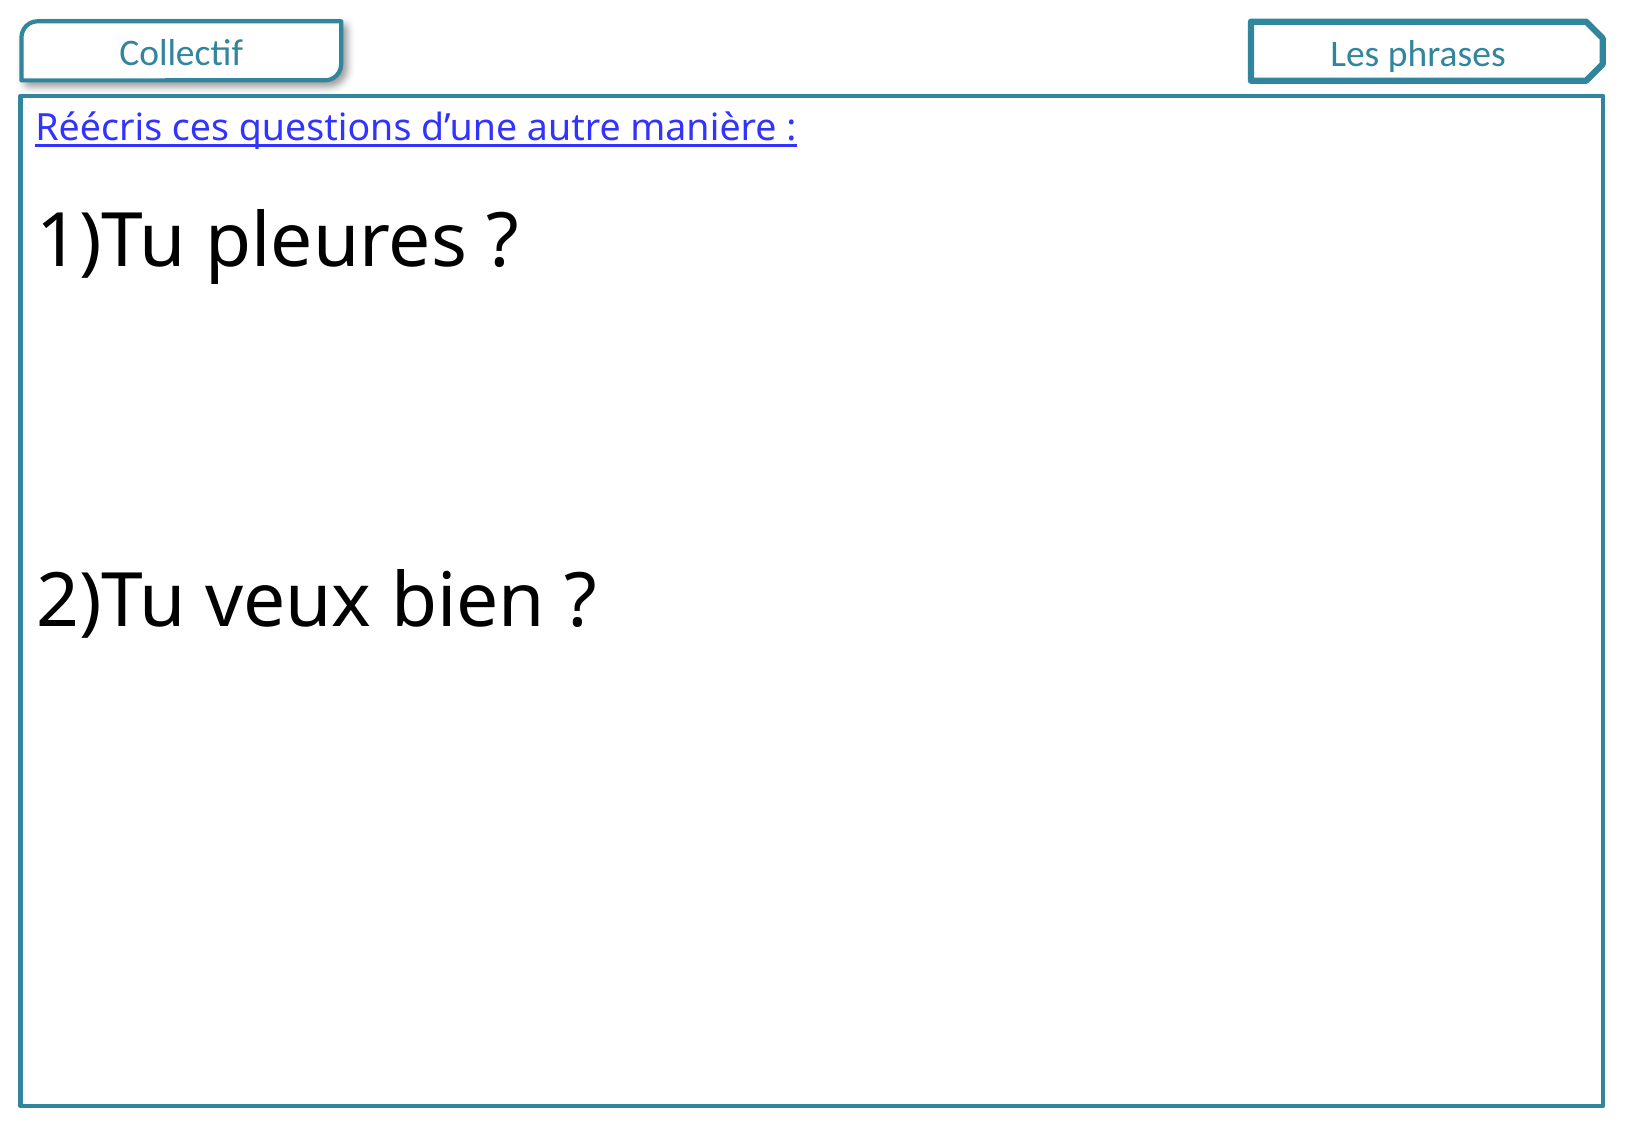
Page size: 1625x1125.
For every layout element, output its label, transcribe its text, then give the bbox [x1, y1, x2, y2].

list Réécris ces questions d’une autre manière : [18, 94, 1605, 1108]
list Tu pleures ? Tu veux bien ? [21, 184, 1604, 1106]
list Les phrases [1251, 21, 1585, 81]
